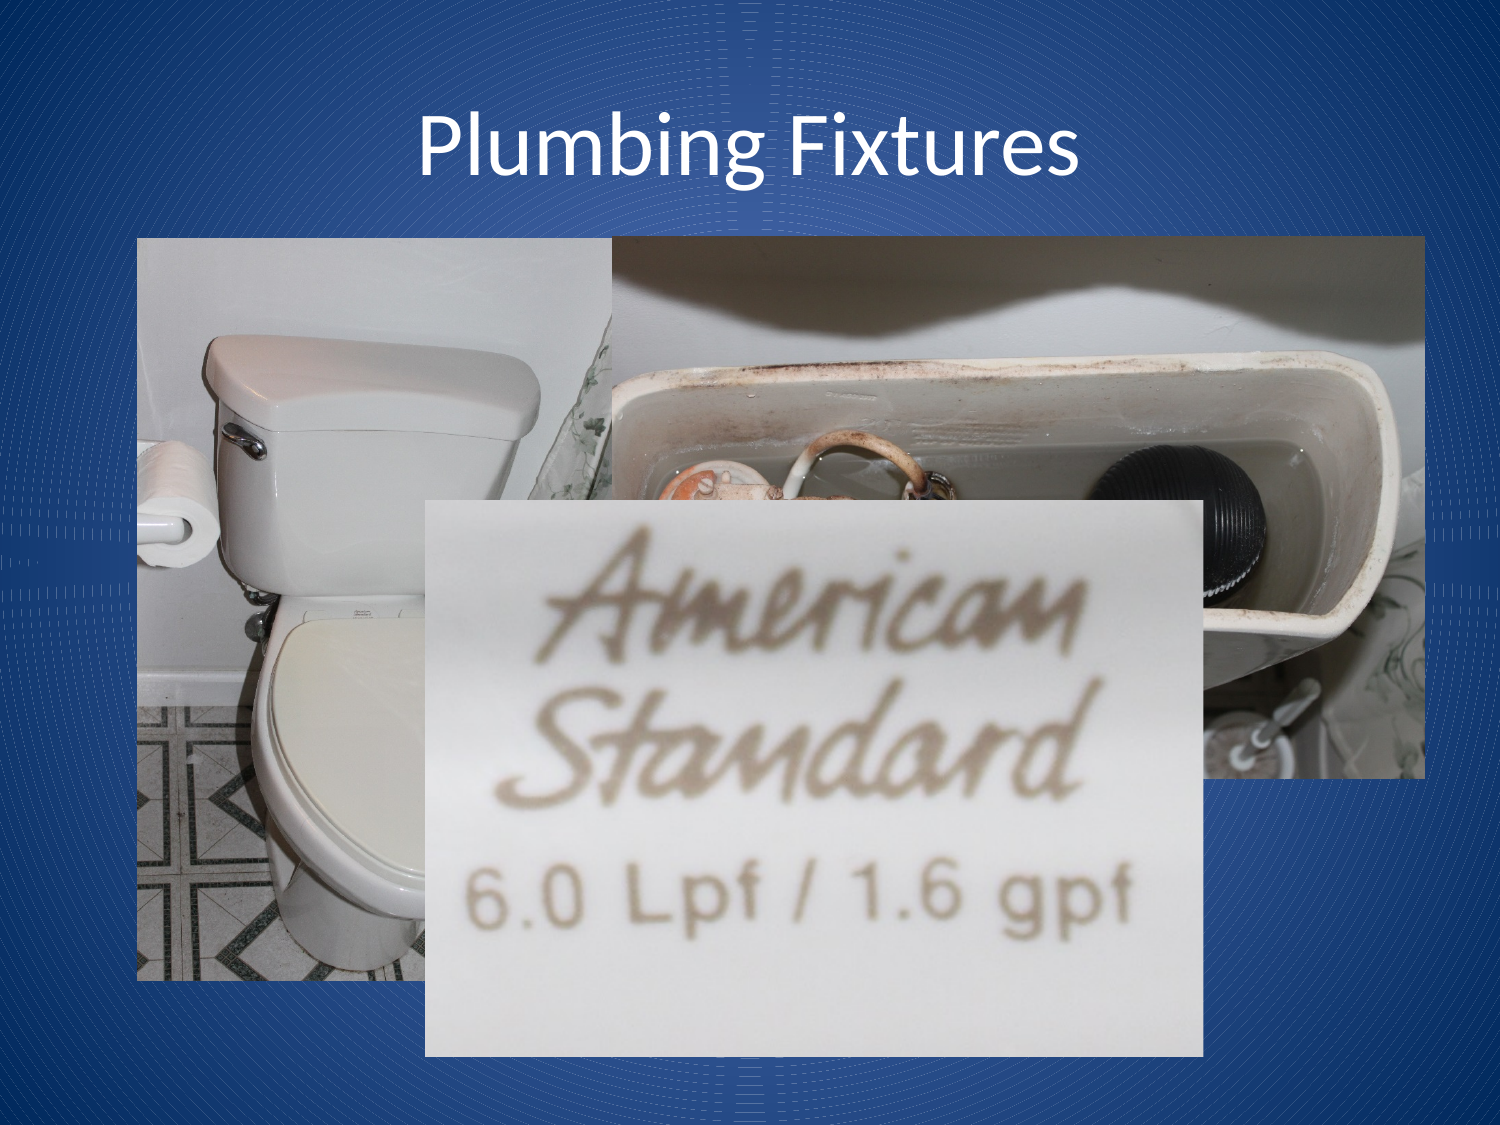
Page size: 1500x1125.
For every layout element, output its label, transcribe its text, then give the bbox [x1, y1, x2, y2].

title Plumbing Fixtures [75, 45, 1425, 233]
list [137, 238, 609, 982]
picture [424, 236, 1426, 1057]
